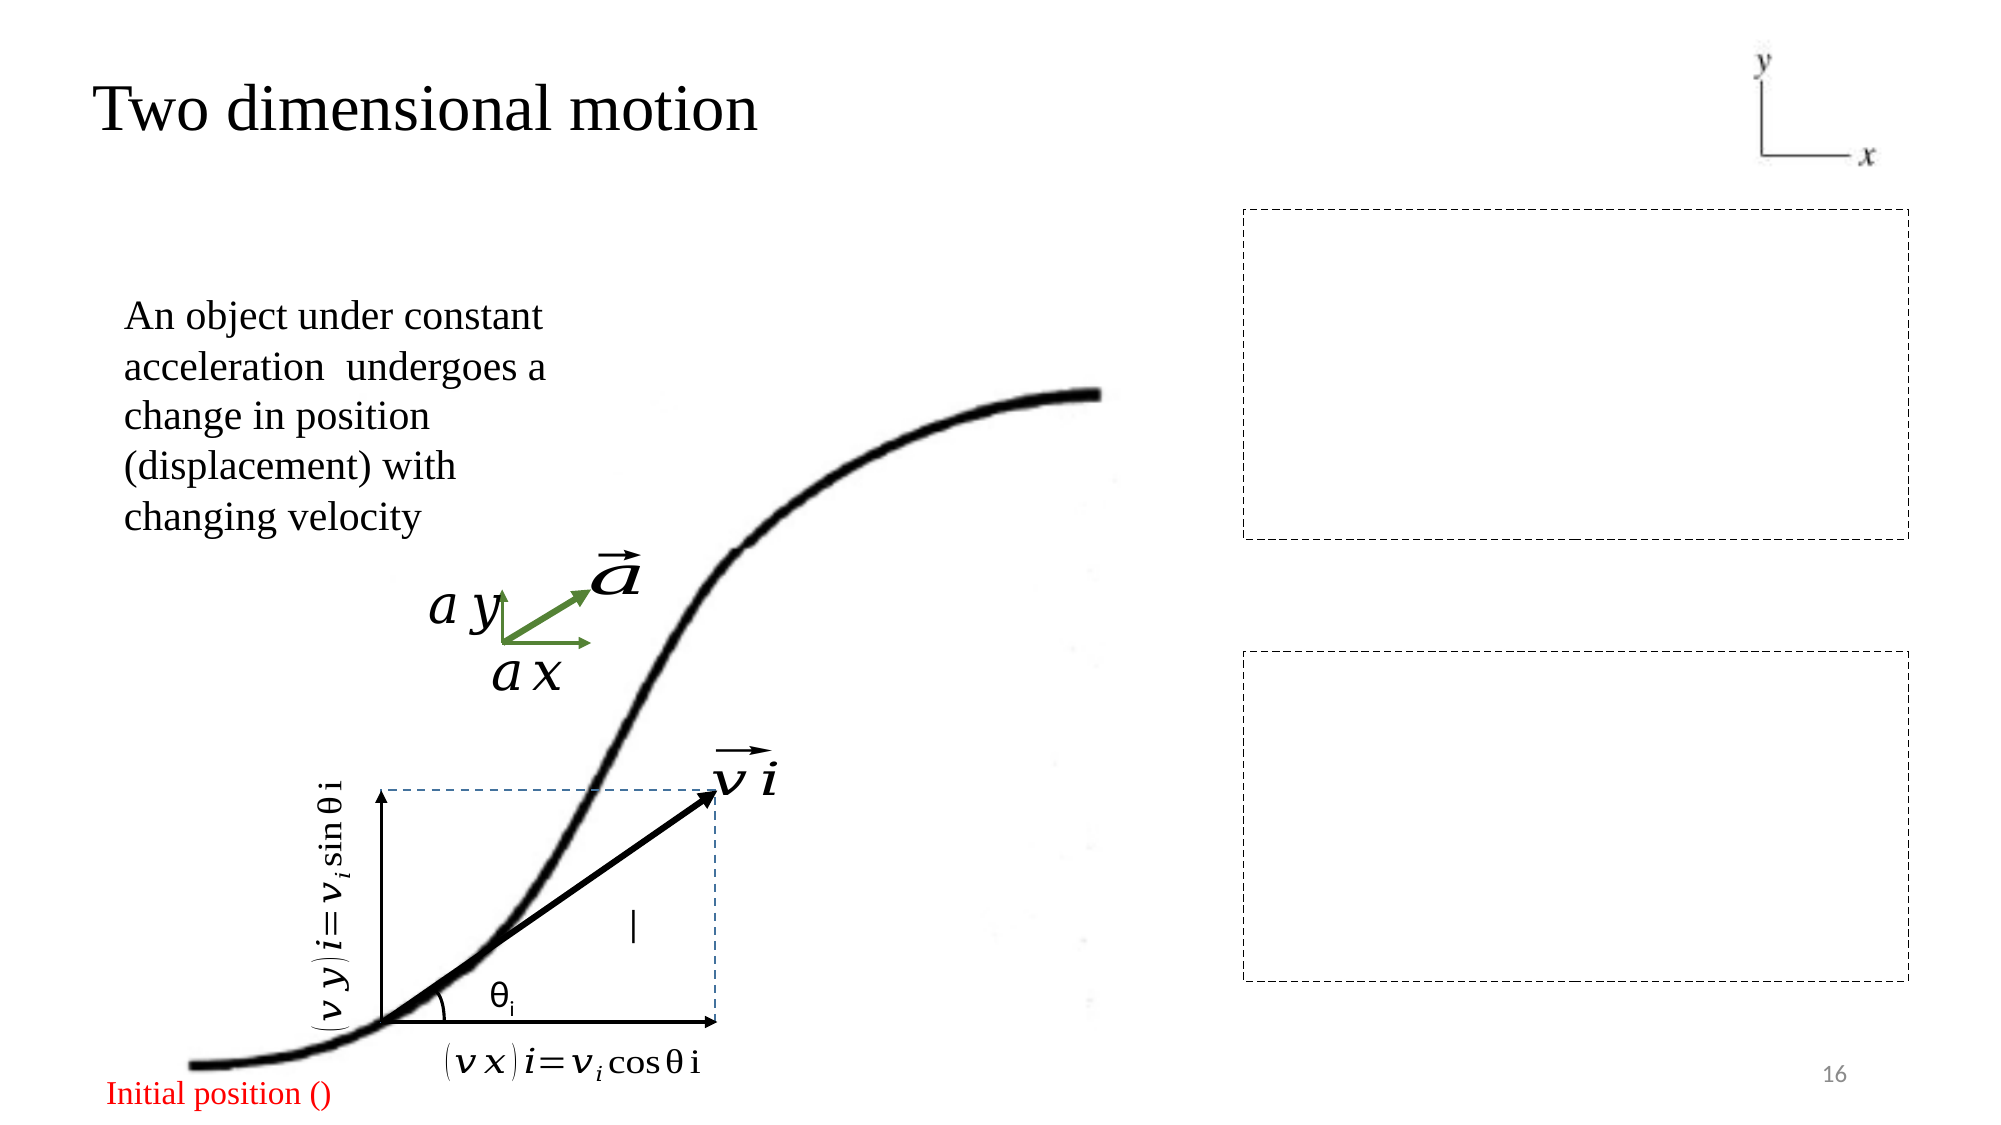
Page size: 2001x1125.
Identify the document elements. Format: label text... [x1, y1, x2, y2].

picture [166, 374, 1121, 1078]
picture [1680, 39, 1891, 210]
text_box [502, 589, 592, 643]
slide_number 16 [1412, 1042, 1863, 1103]
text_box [308, 743, 780, 1087]
text_box Two dimensional motion [77, 56, 792, 152]
